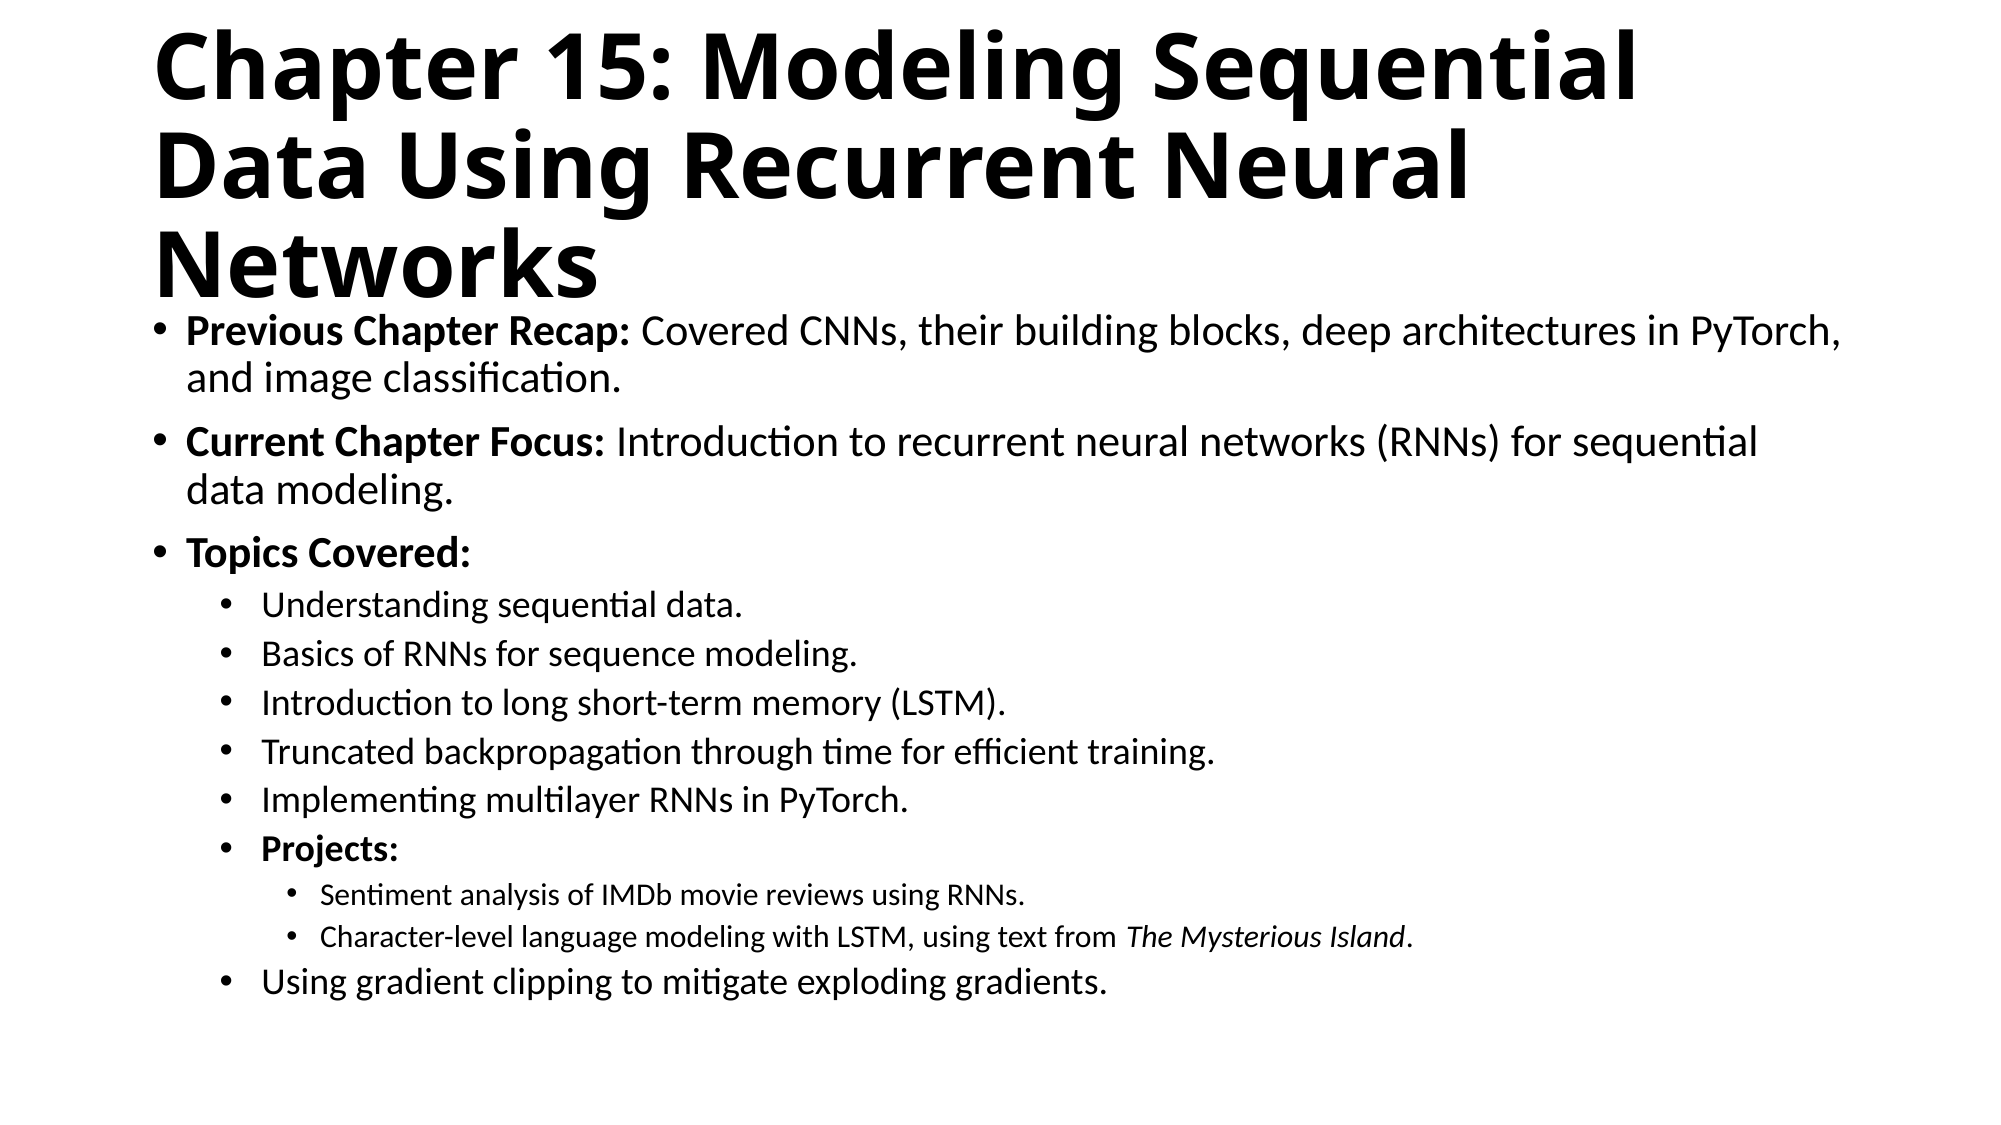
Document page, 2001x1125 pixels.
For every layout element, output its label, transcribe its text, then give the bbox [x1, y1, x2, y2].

list Previous Chapter Recap: Covered CNNs, their building blocks, deep architectures in PyTorch, and image classification. Current Chapter Focus: Introduction to recurrent neural networks (RNNs) for sequential data modeling. Topics Covered: Understanding sequential data. Basics of RNNs for sequence modeling. Introduction to long short-term memory (LSTM). Truncated backpropagation through time for efficient training. Implementing multilayer RNNs in PyTorch. Projects: Sentiment analysis of IMDb movie reviews using RNNs. Character-level language modeling with LSTM, using text from The Mysterious Island. Using gradient clipping to mitigate exploding gradients. [137, 299, 1863, 1014]
title Chapter 15: Modeling Sequential Data Using Recurrent Neural Networks [137, 59, 1863, 278]
